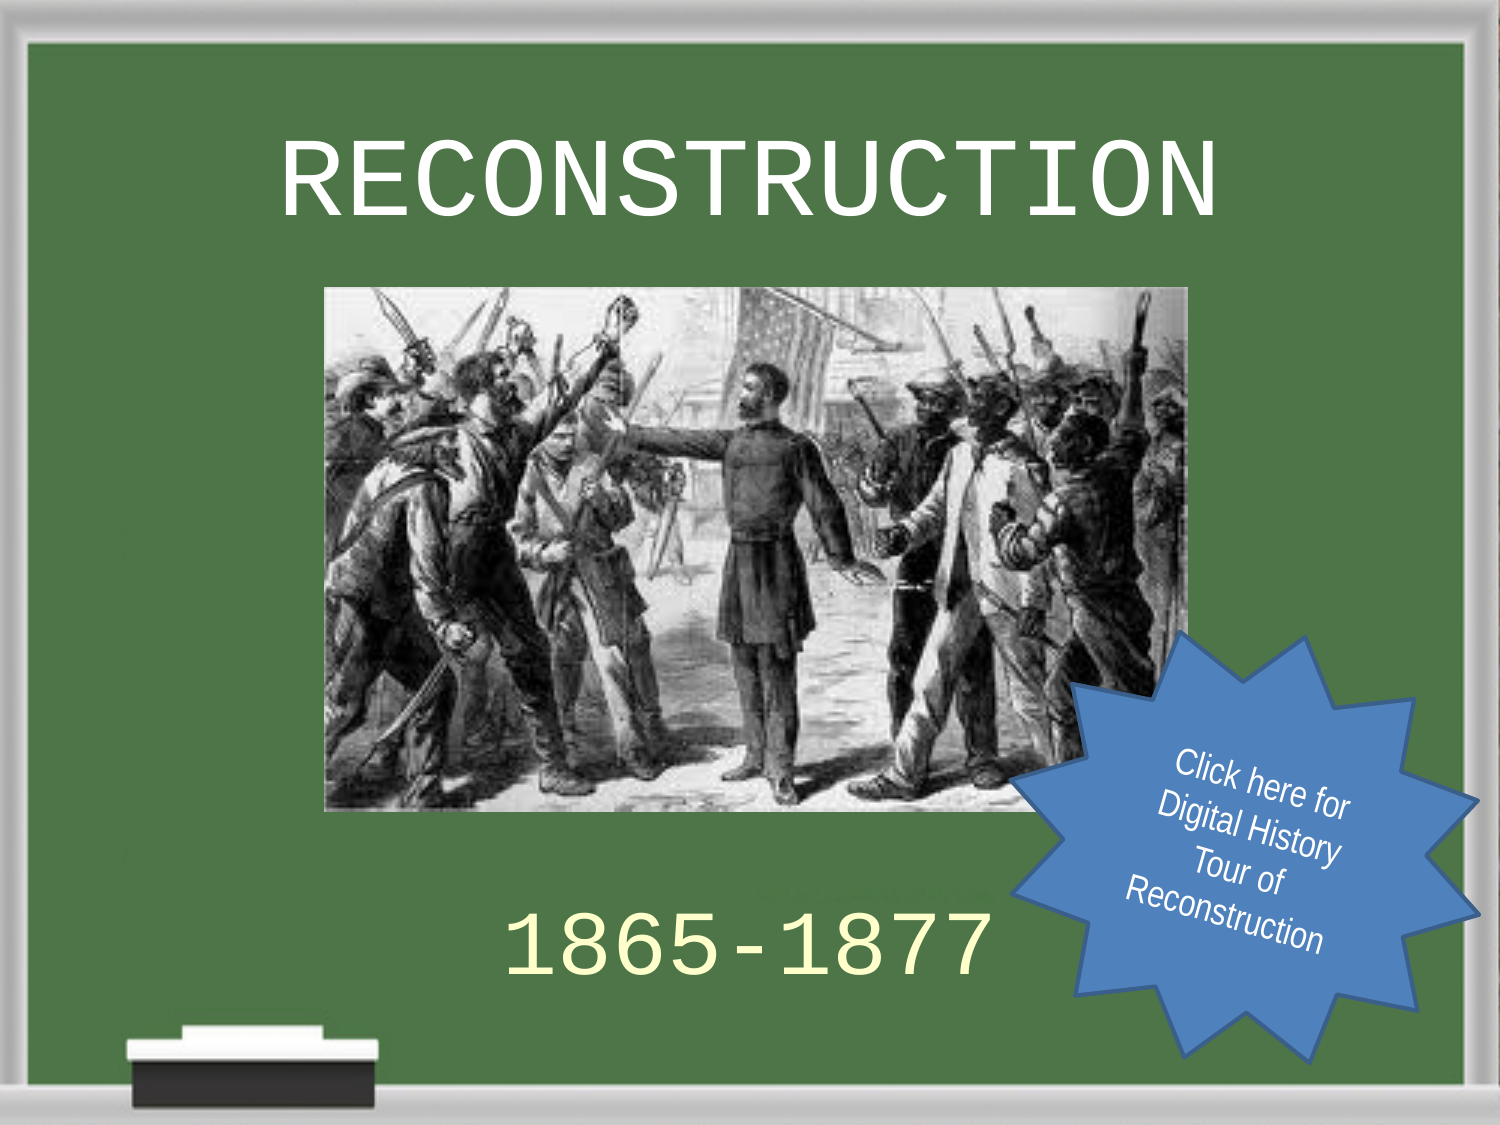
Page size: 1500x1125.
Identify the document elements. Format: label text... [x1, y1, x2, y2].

subtitle 1865-1877 [224, 874, 1276, 1063]
picture [0, 0, 1500, 1125]
text_box Click here for Digital History Tour of Reconstruction [1009, 635, 1482, 1066]
title RECONSTRUCTION [112, 49, 1388, 292]
